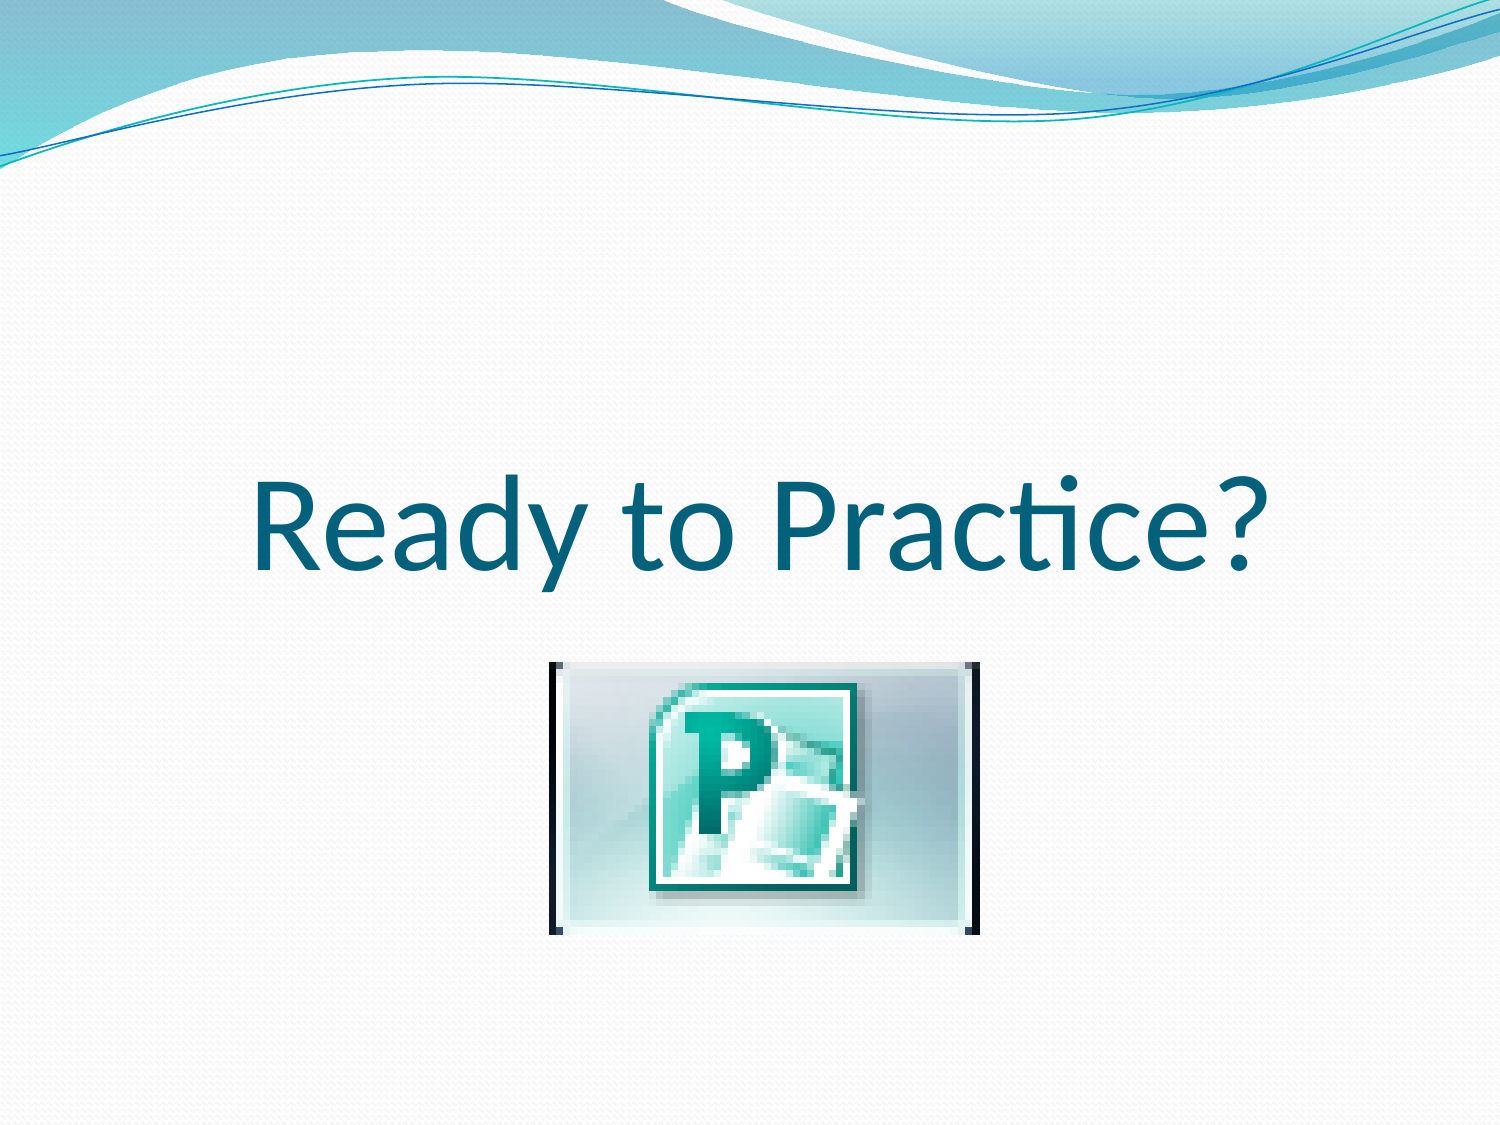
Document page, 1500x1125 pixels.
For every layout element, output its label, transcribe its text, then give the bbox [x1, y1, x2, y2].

picture [549, 662, 980, 935]
title Ready to Practice? [87, 575, 1438, 763]
